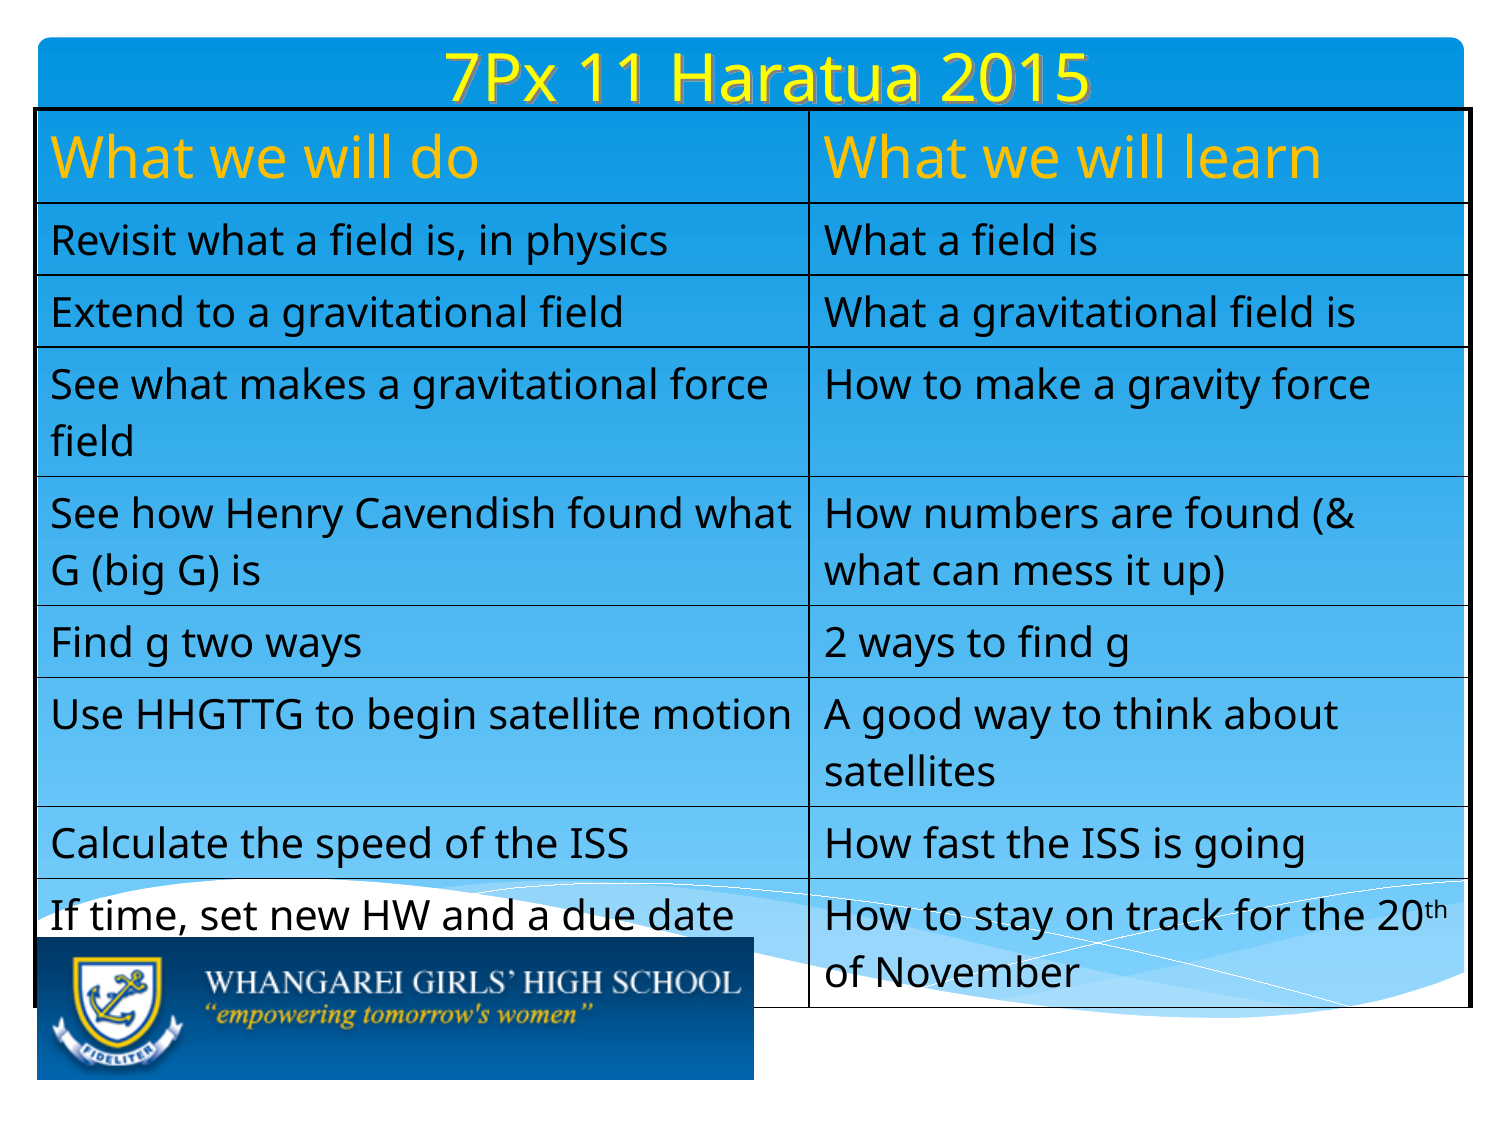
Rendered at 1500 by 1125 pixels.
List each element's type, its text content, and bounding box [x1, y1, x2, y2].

table_cell Revisit what a field is, in physics [37, 204, 808, 274]
table_cell How to make a gravity force [810, 348, 1468, 476]
table_cell What a field is [810, 204, 1468, 274]
table_cell Extend to a gravitational field [37, 276, 808, 346]
table_cell How numbers are found (& what can mess it up) [810, 477, 1468, 605]
table_cell A good way to think about satellites [810, 678, 1468, 806]
table_cell 2 ways to find g [810, 606, 1468, 677]
table_cell See how Henry Cavendish found what G (big G) is [37, 477, 808, 605]
table_cell Use HHGTTG to begin satellite motion [37, 678, 808, 806]
picture [37, 937, 754, 1080]
table_cell If time, set new HW and a due date plus have some HRT. [37, 879, 808, 1007]
text_box 7Px 11 Haratua 2015 [162, 24, 1375, 107]
table_cell See what makes a gravitational force field [37, 348, 808, 476]
table_cell Calculate the speed of the ISS [37, 807, 808, 878]
table_cell What a gravitational field is [810, 276, 1468, 346]
table_header What we will learn [810, 111, 1468, 202]
table_header What we will do [37, 111, 808, 202]
table_cell How to stay on track for the 20th of November [810, 879, 1468, 1007]
table_cell How fast the ISS is going [810, 807, 1468, 878]
table_cell Find g two ways [37, 606, 808, 677]
